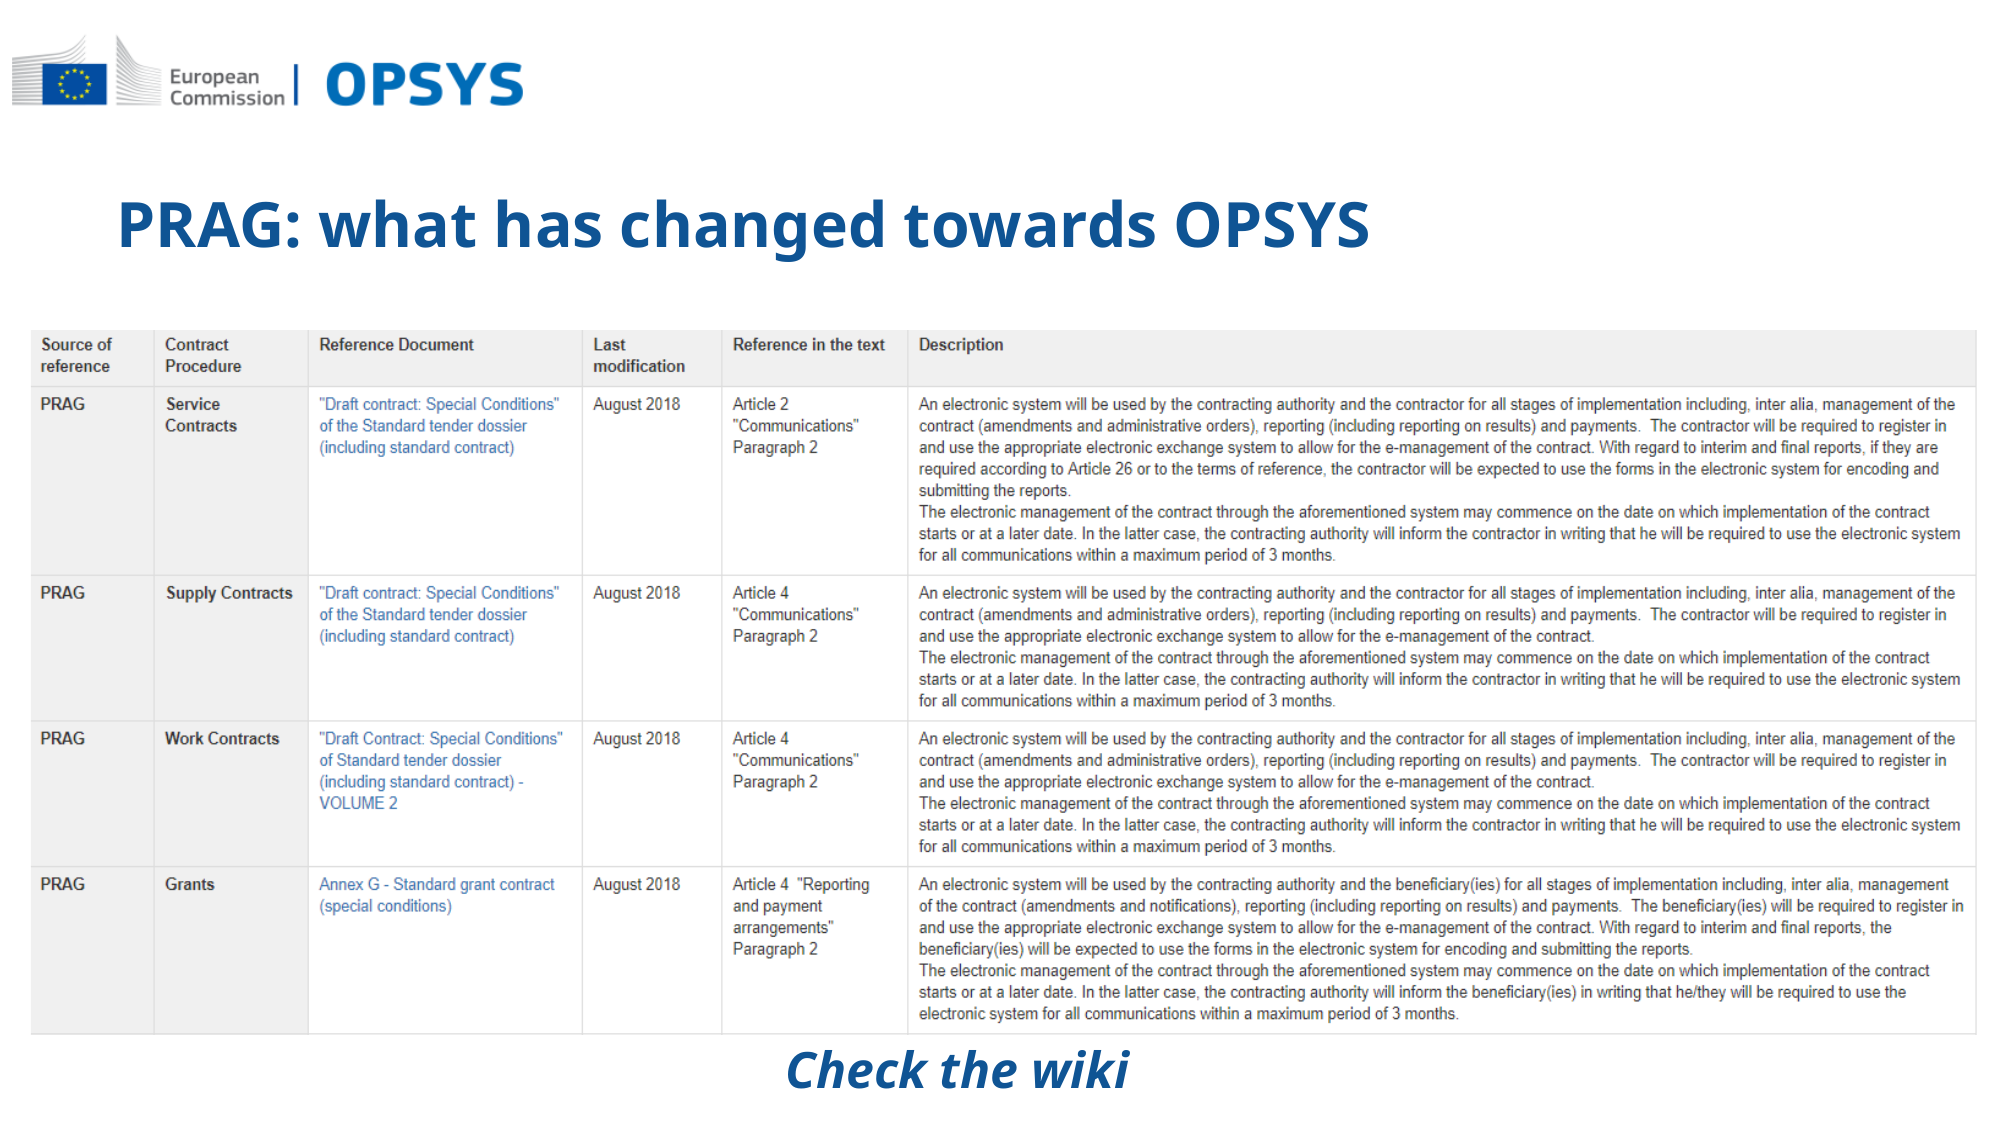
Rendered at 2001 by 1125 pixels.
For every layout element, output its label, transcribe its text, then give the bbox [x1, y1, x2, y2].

picture [12, 0, 523, 137]
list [30, 329, 1979, 1036]
title PRAG: what has changed towards OPSYS [101, 145, 1902, 300]
text_box Check the wiki [771, 1046, 1158, 1106]
